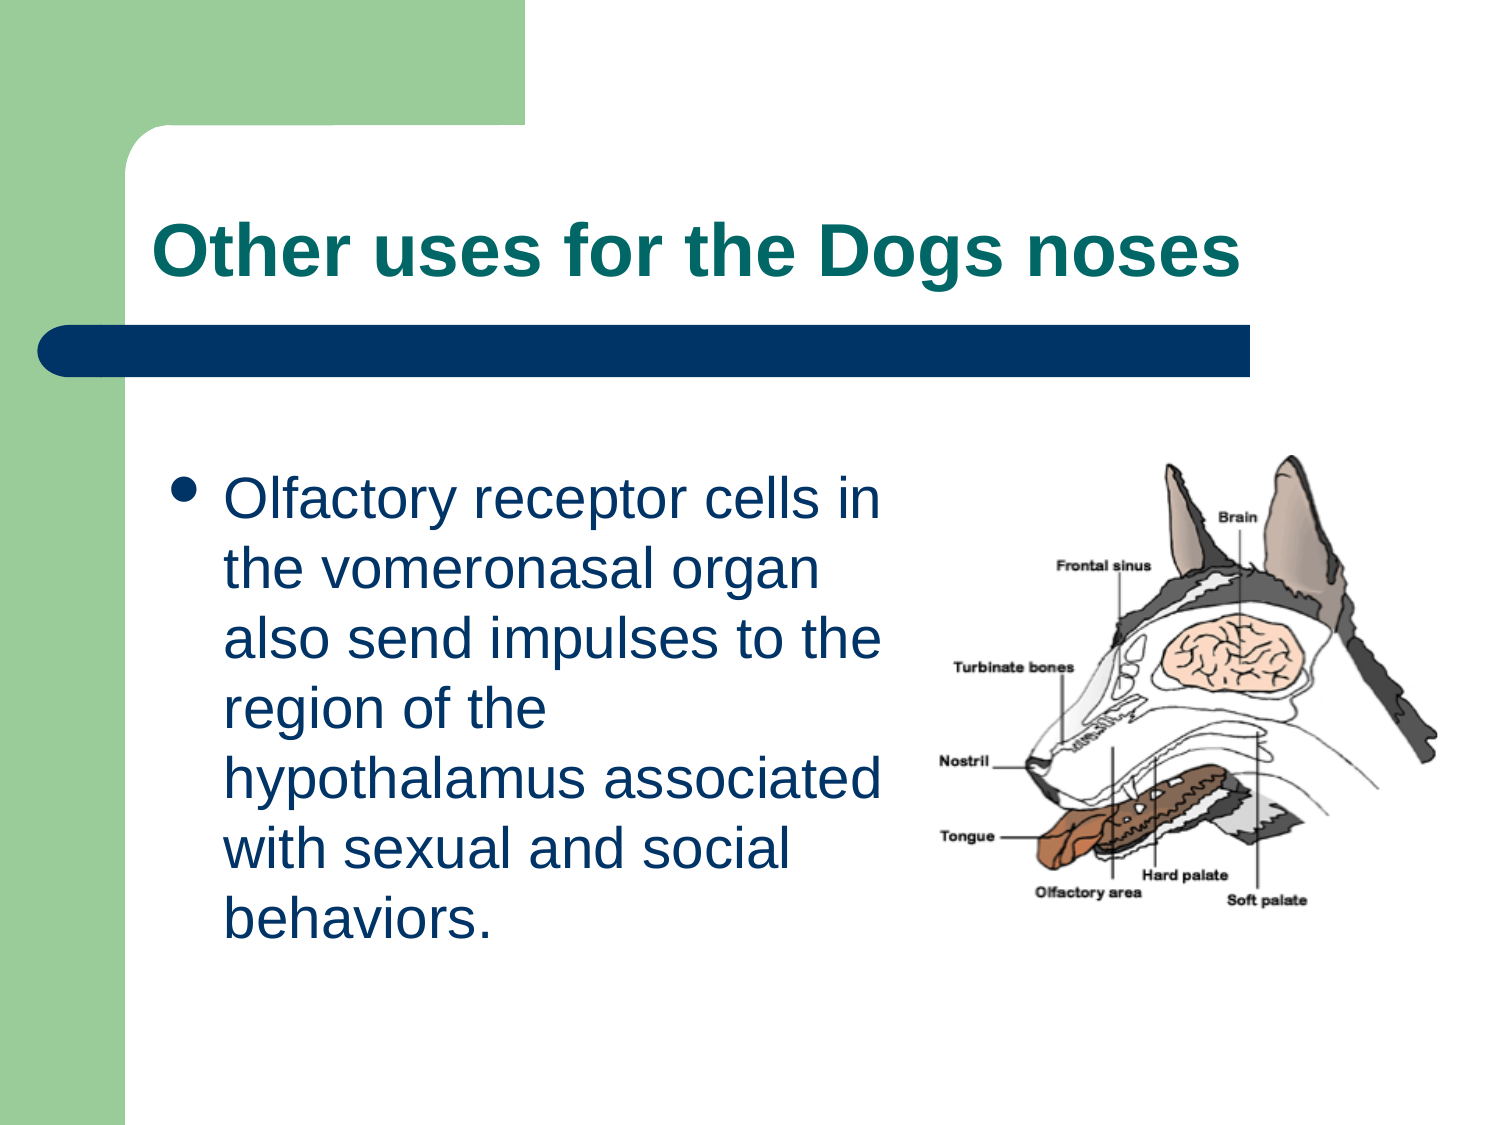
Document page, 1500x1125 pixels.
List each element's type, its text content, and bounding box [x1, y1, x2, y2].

list Olfactory receptor cells in the vomeronasal organ also send impulses to the region of the hypothalamus associated with sexual and social behaviors. [159, 451, 916, 1007]
title Other uses for the Dogs noses [136, 136, 1414, 301]
picture [915, 455, 1439, 924]
